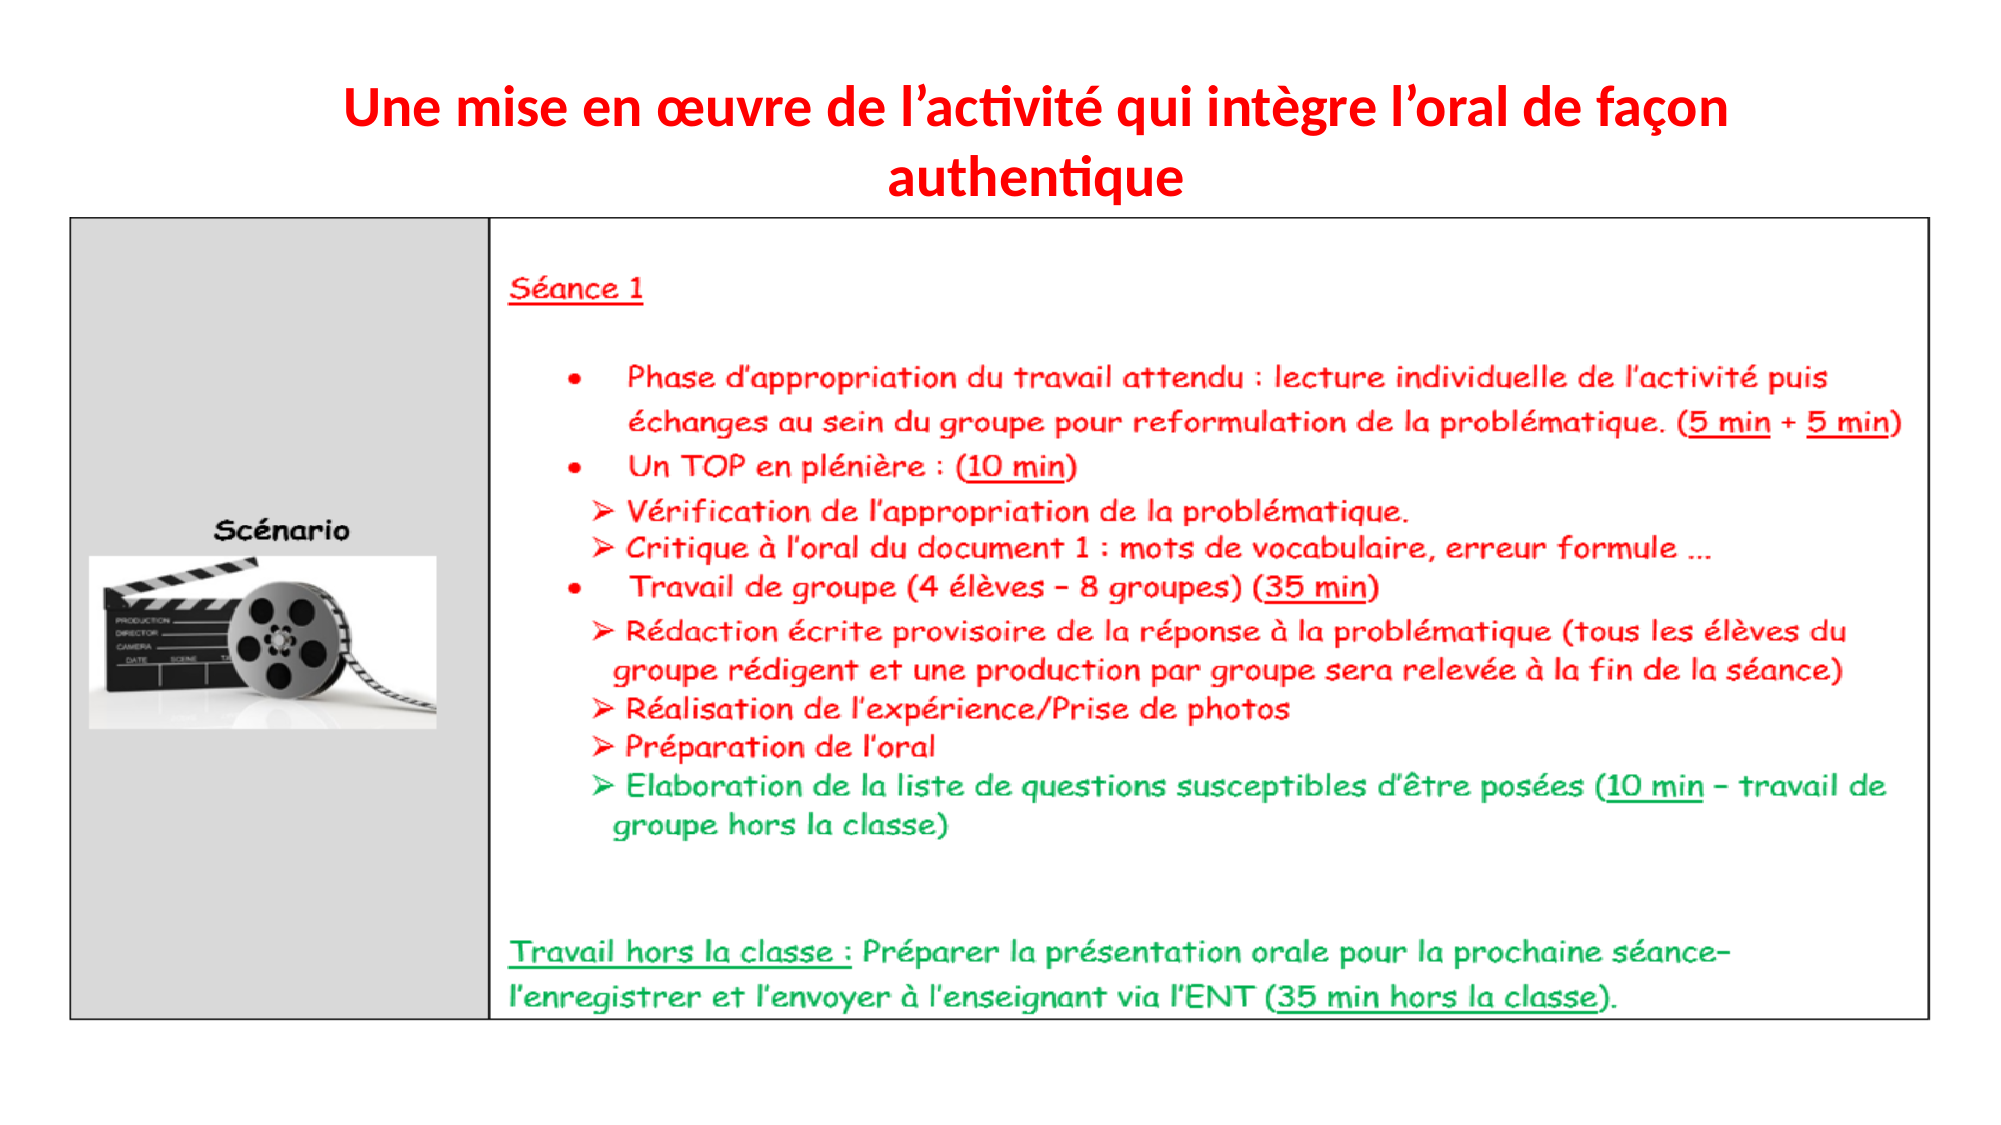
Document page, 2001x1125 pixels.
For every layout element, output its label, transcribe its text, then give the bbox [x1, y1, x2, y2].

picture [68, 217, 1955, 1041]
text_box Une mise en œuvre de l’activité qui intègre l’oral de façon authentique [186, 61, 1887, 216]
